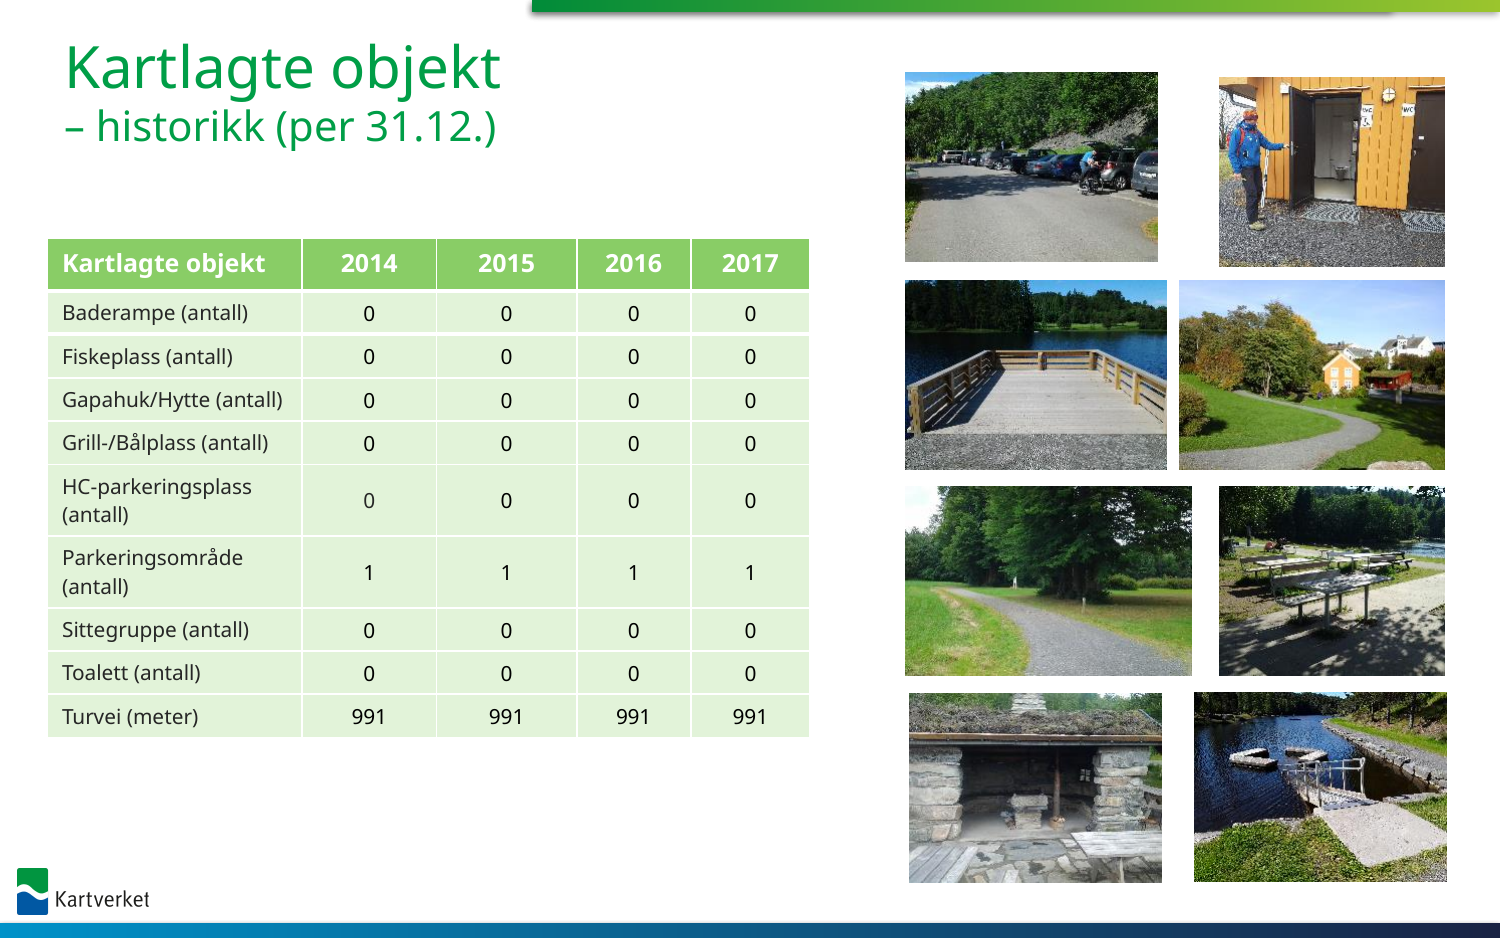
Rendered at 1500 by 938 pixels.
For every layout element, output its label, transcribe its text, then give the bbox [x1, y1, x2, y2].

table_cell 991 [437, 695, 576, 737]
table_cell 0 [578, 465, 690, 535]
table_cell Sittegruppe (antall) [48, 609, 301, 650]
table_cell 0 [303, 422, 436, 464]
table_cell 0 [692, 465, 809, 535]
table_cell 991 [692, 695, 809, 737]
table_cell 0 [437, 465, 576, 535]
table_cell 0 [303, 293, 436, 332]
table_cell 0 [303, 336, 436, 377]
table_cell 0 [303, 465, 436, 535]
text_box Kartlagte objekt – historikk (per 31.12.) [49, 14, 1431, 158]
table_cell 991 [303, 695, 436, 737]
table_cell 0 [692, 293, 809, 332]
table_cell 0 [692, 652, 809, 693]
picture [905, 486, 1193, 676]
table_cell 0 [692, 336, 809, 377]
picture [905, 280, 1167, 470]
table_cell Toalett (antall) [48, 652, 301, 693]
table_cell 0 [578, 379, 690, 420]
table_header 2014 [303, 239, 436, 289]
table_header 2017 [692, 239, 809, 289]
table_cell 0 [578, 422, 690, 464]
table_cell 0 [303, 609, 436, 650]
picture [1219, 77, 1445, 267]
table_cell HC-parkeringsplass (antall) [48, 465, 301, 535]
picture [905, 72, 1158, 262]
table_cell Parkeringsområde (antall) [48, 537, 301, 607]
table_cell Fiskeplass (antall) [48, 336, 301, 377]
table_cell Gapahuk/Hytte (antall) [48, 379, 301, 420]
table_header 2015 [437, 239, 576, 289]
table_cell 0 [692, 379, 809, 420]
table_cell 0 [437, 609, 576, 650]
table_cell 1 [303, 537, 436, 607]
table_cell 0 [692, 609, 809, 650]
table_cell 1 [578, 537, 690, 607]
table_cell 0 [437, 293, 576, 332]
table_cell 0 [437, 422, 576, 464]
table_cell 0 [437, 652, 576, 693]
table_cell 0 [437, 336, 576, 377]
table_cell 0 [303, 379, 436, 420]
picture [1179, 280, 1445, 470]
table_cell Baderampe (antall) [48, 293, 301, 332]
table_cell Turvei (meter) [48, 695, 301, 737]
table_header 2016 [578, 239, 690, 289]
table_cell 0 [578, 652, 690, 693]
table_cell 0 [692, 422, 809, 464]
table_cell 1 [437, 537, 576, 607]
table_cell 1 [692, 537, 809, 607]
table_cell 0 [437, 379, 576, 420]
table_cell 0 [578, 336, 690, 377]
table_cell 0 [578, 293, 690, 332]
table_cell 0 [578, 609, 690, 650]
picture [1219, 486, 1445, 676]
table_header Kartlagte objekt [48, 239, 301, 289]
table_cell 991 [578, 695, 690, 737]
table_cell 0 [303, 652, 436, 693]
picture [909, 693, 1163, 884]
picture [1194, 692, 1448, 882]
table_cell Grill-/Bålplass (antall) [48, 422, 301, 464]
